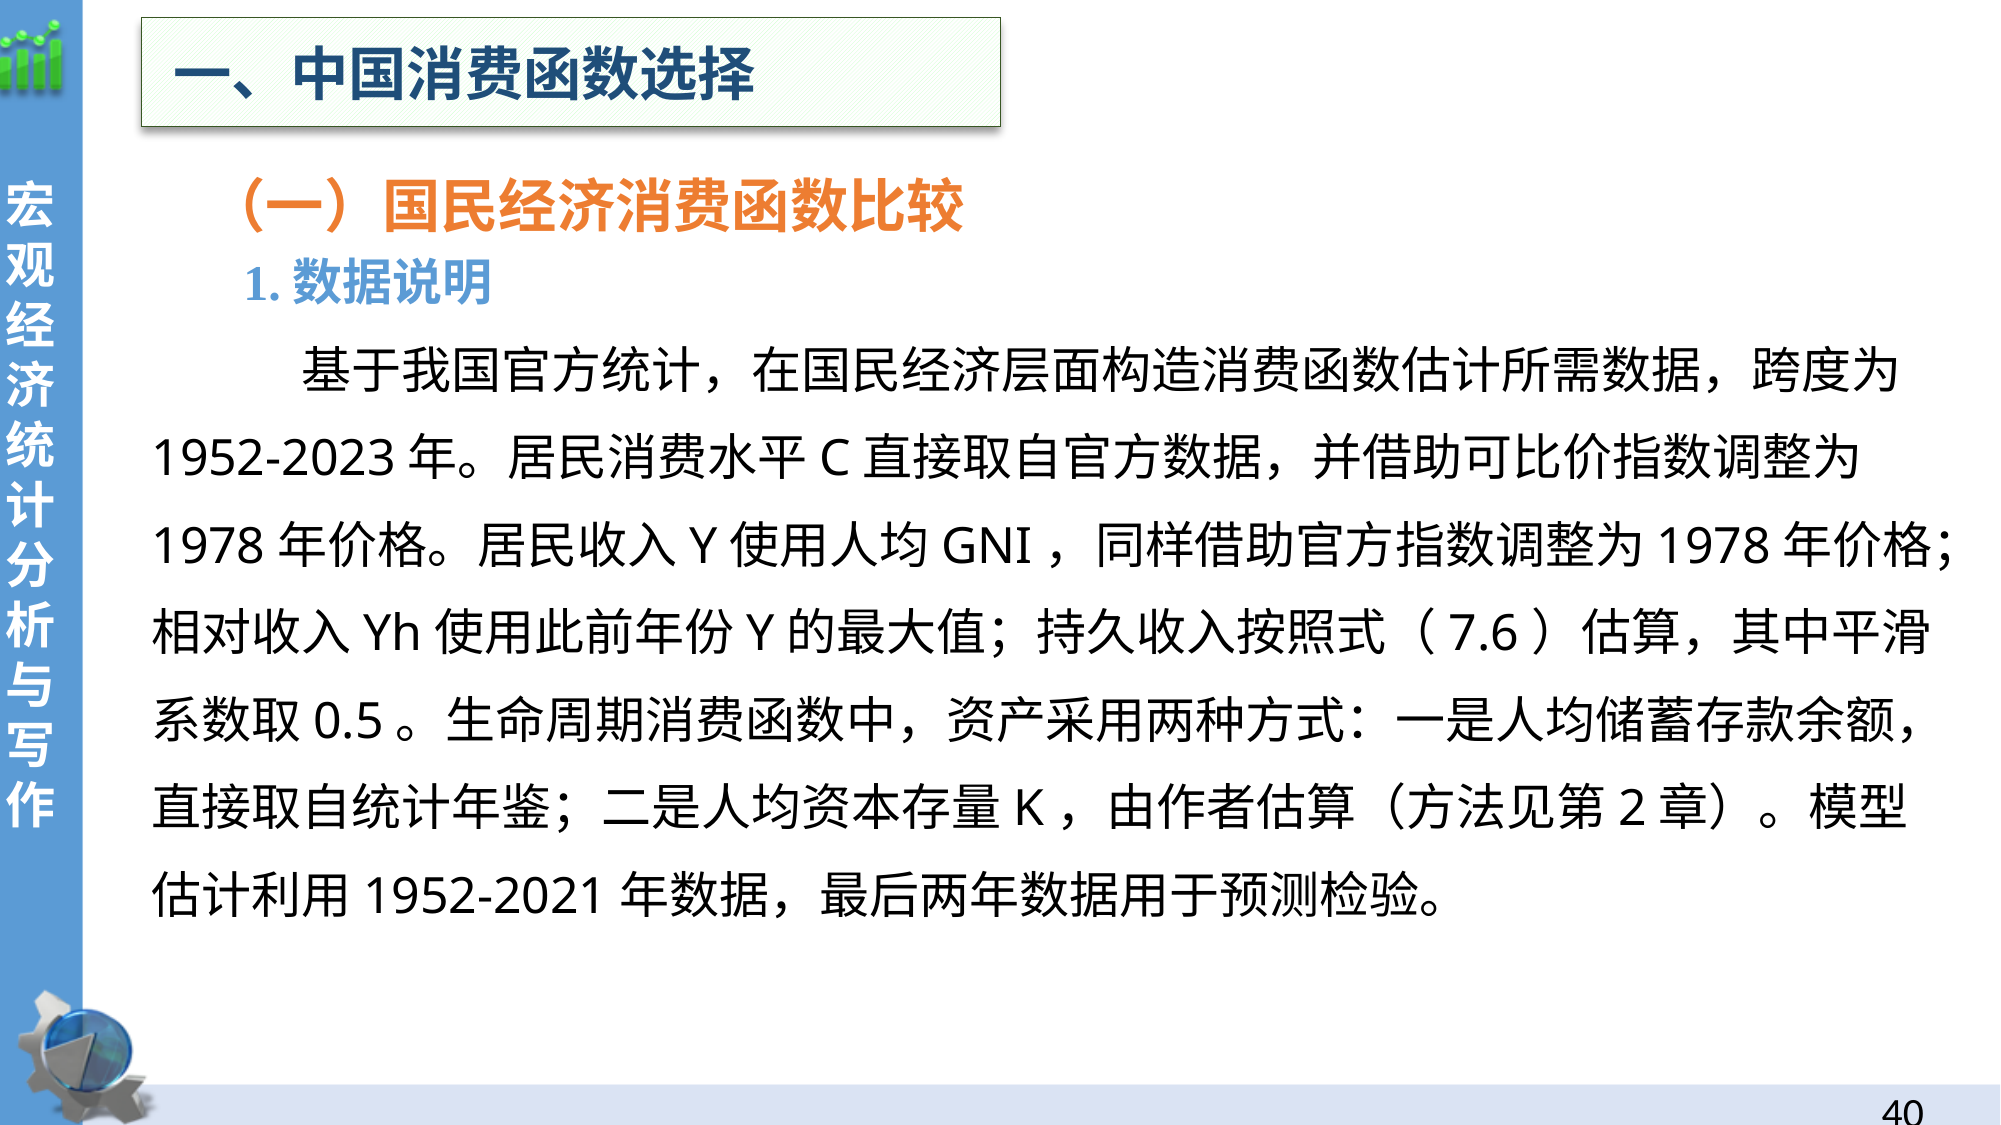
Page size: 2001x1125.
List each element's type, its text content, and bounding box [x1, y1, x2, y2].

text_box 一、中国消费函数选择 [141, 17, 1000, 126]
slide_number 39 [1786, 1085, 1940, 1125]
picture [0, 0, 2001, 1125]
list 1.数据说明 基于我国官方统计，在国民经济层面构造消费函数估计所需数据，跨度为1952-2023年。居民消费水平C直接取自官方数据，并借助可比价指数调整为1978年价格。居民收入Y使用人均GNI，同样借助官方指数调整为1978年价格；相对收入Yh使用此前年份Y的最大值；持久收入按照式（7.6）估算，其中平滑系数取0.5。生命周期消费函数中，资产采用两种方式：一是人均储蓄存款余额，直接取自统计年鉴；二是人均资本存量K，由作者估算（方法见第2章）。模型估计利用1952-2021年数据，最后两年数据用于预测检验。 [98, 215, 1968, 393]
text_box （一）国民经济消费函数比较 [84, 126, 1000, 247]
